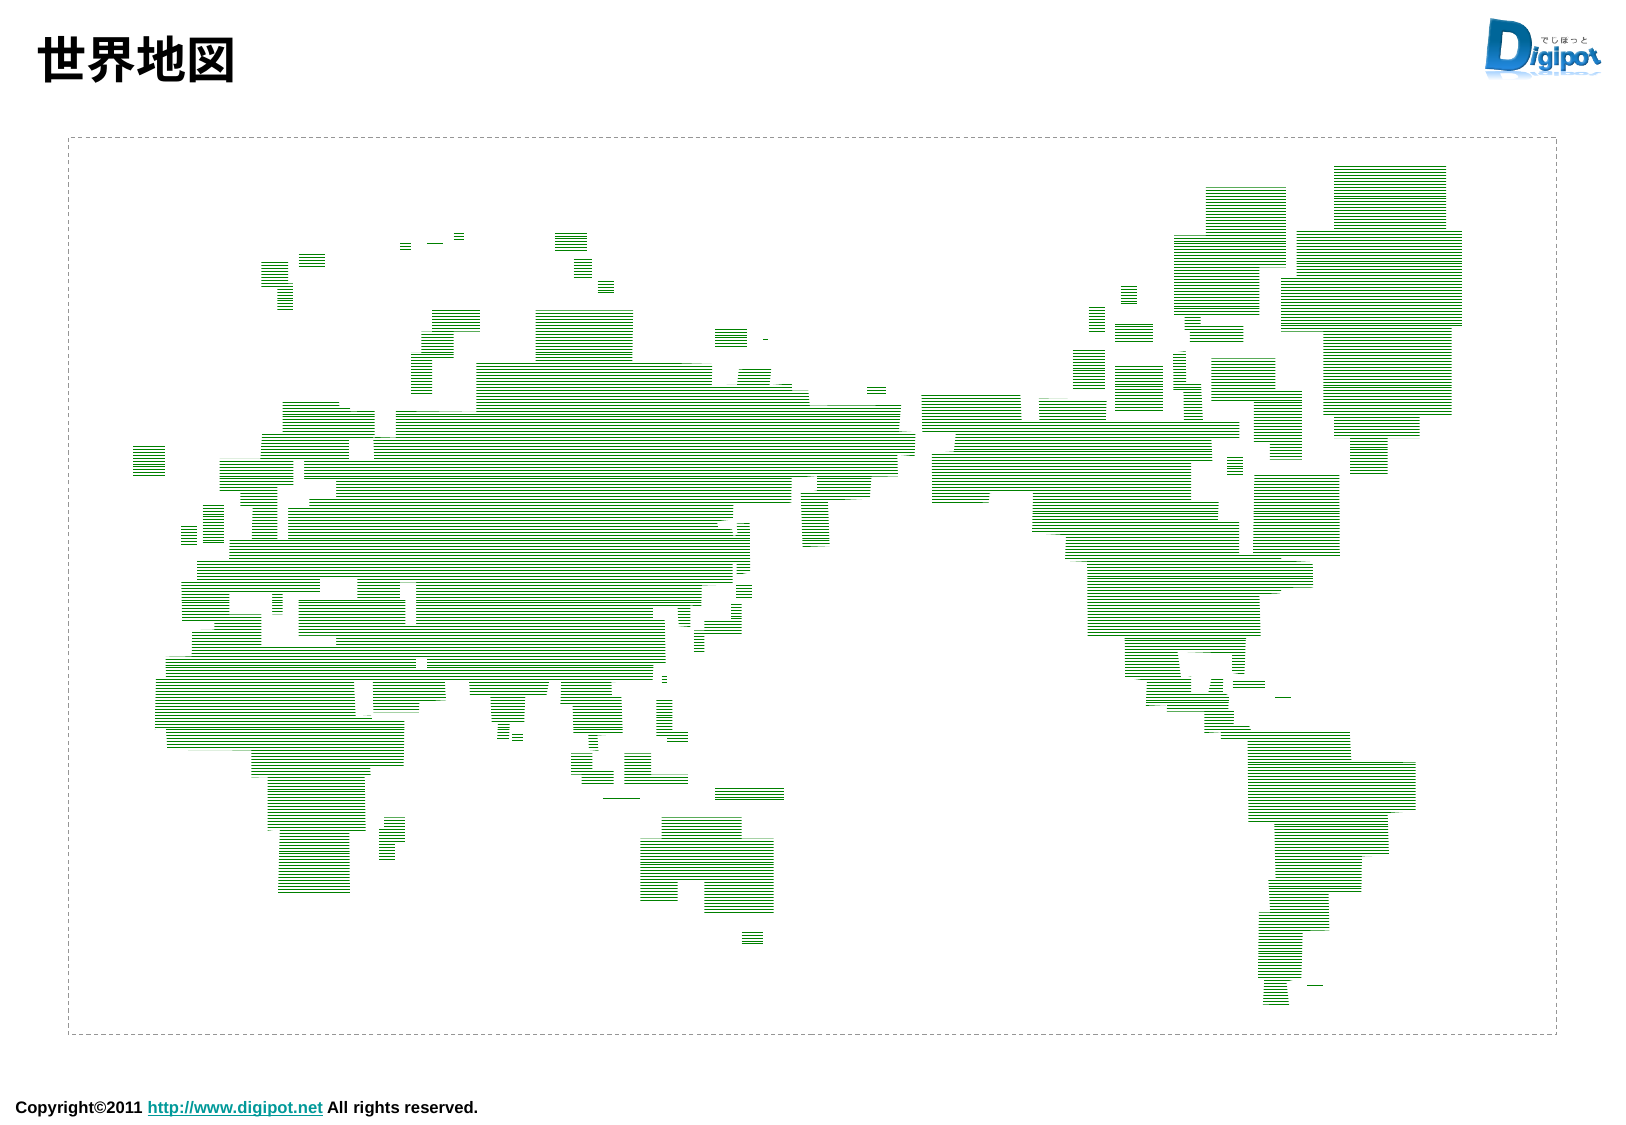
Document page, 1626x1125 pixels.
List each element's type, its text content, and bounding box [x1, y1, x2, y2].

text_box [229, 459, 427, 668]
title 世界地図 [21, 19, 881, 98]
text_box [133, 166, 1463, 1006]
picture [1485, 18, 1602, 82]
